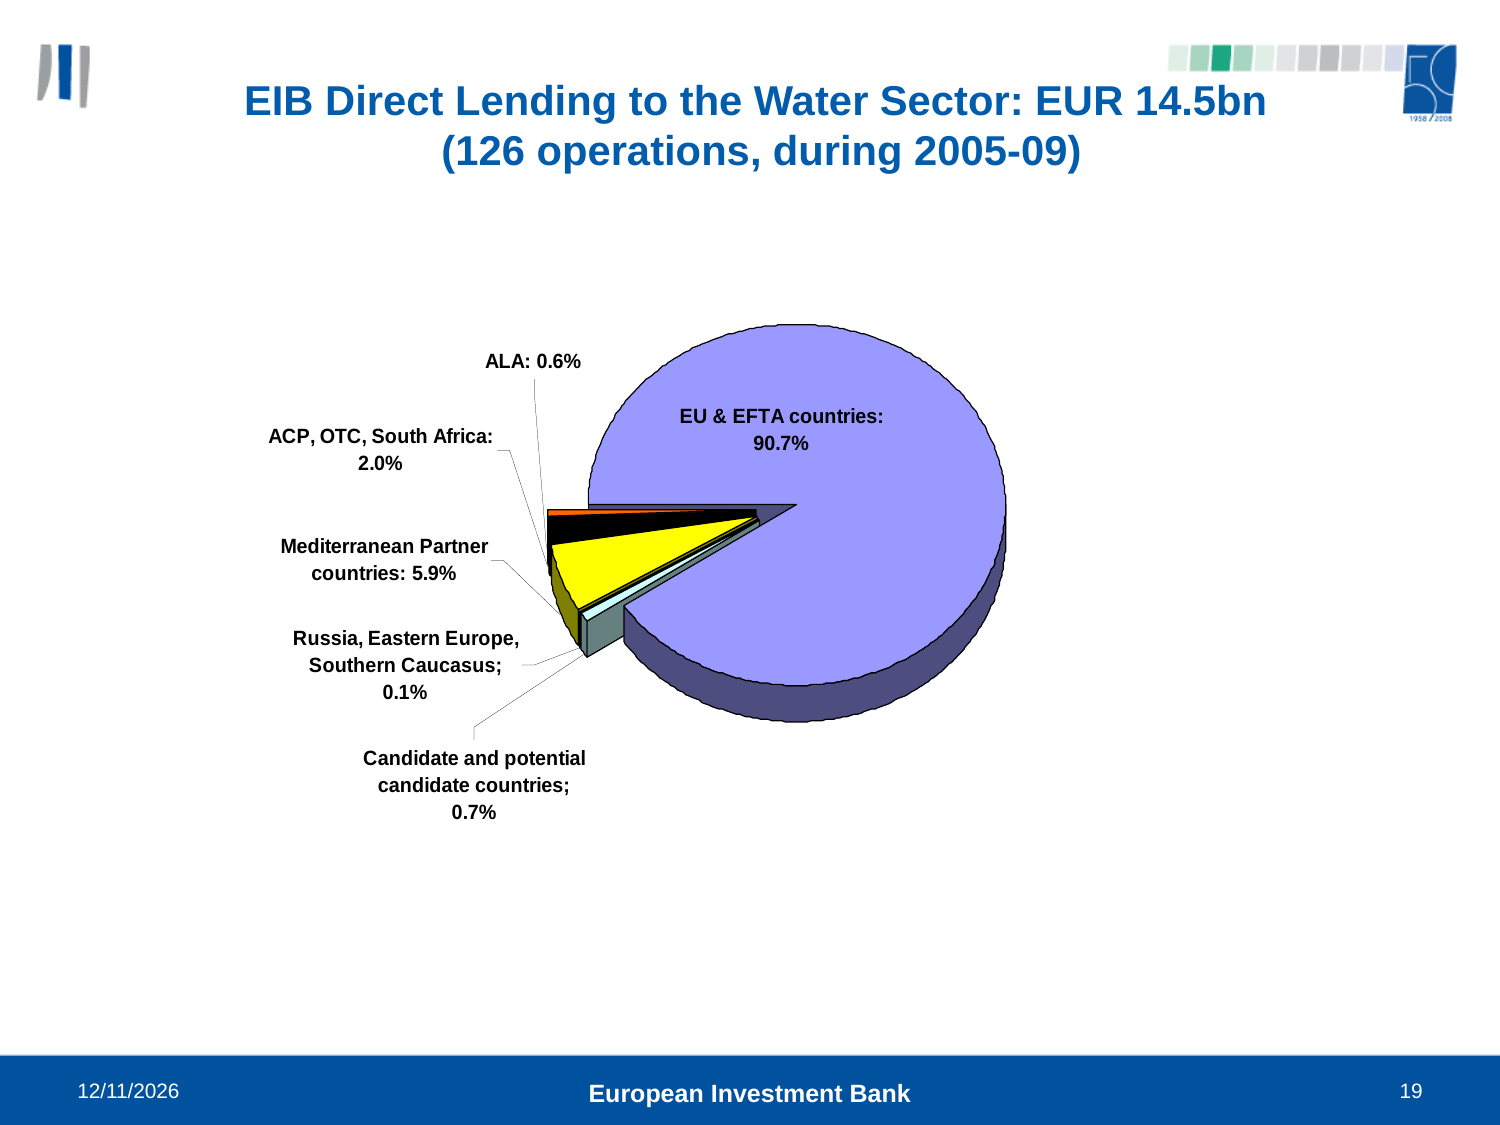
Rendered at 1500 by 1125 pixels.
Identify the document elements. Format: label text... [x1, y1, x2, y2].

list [178, 30, 1424, 902]
picture [0, 0, 1500, 1125]
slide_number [62, 1070, 226, 1125]
slide_number 19 [1274, 1070, 1438, 1125]
footer European Investment Bank [229, 1070, 1271, 1125]
